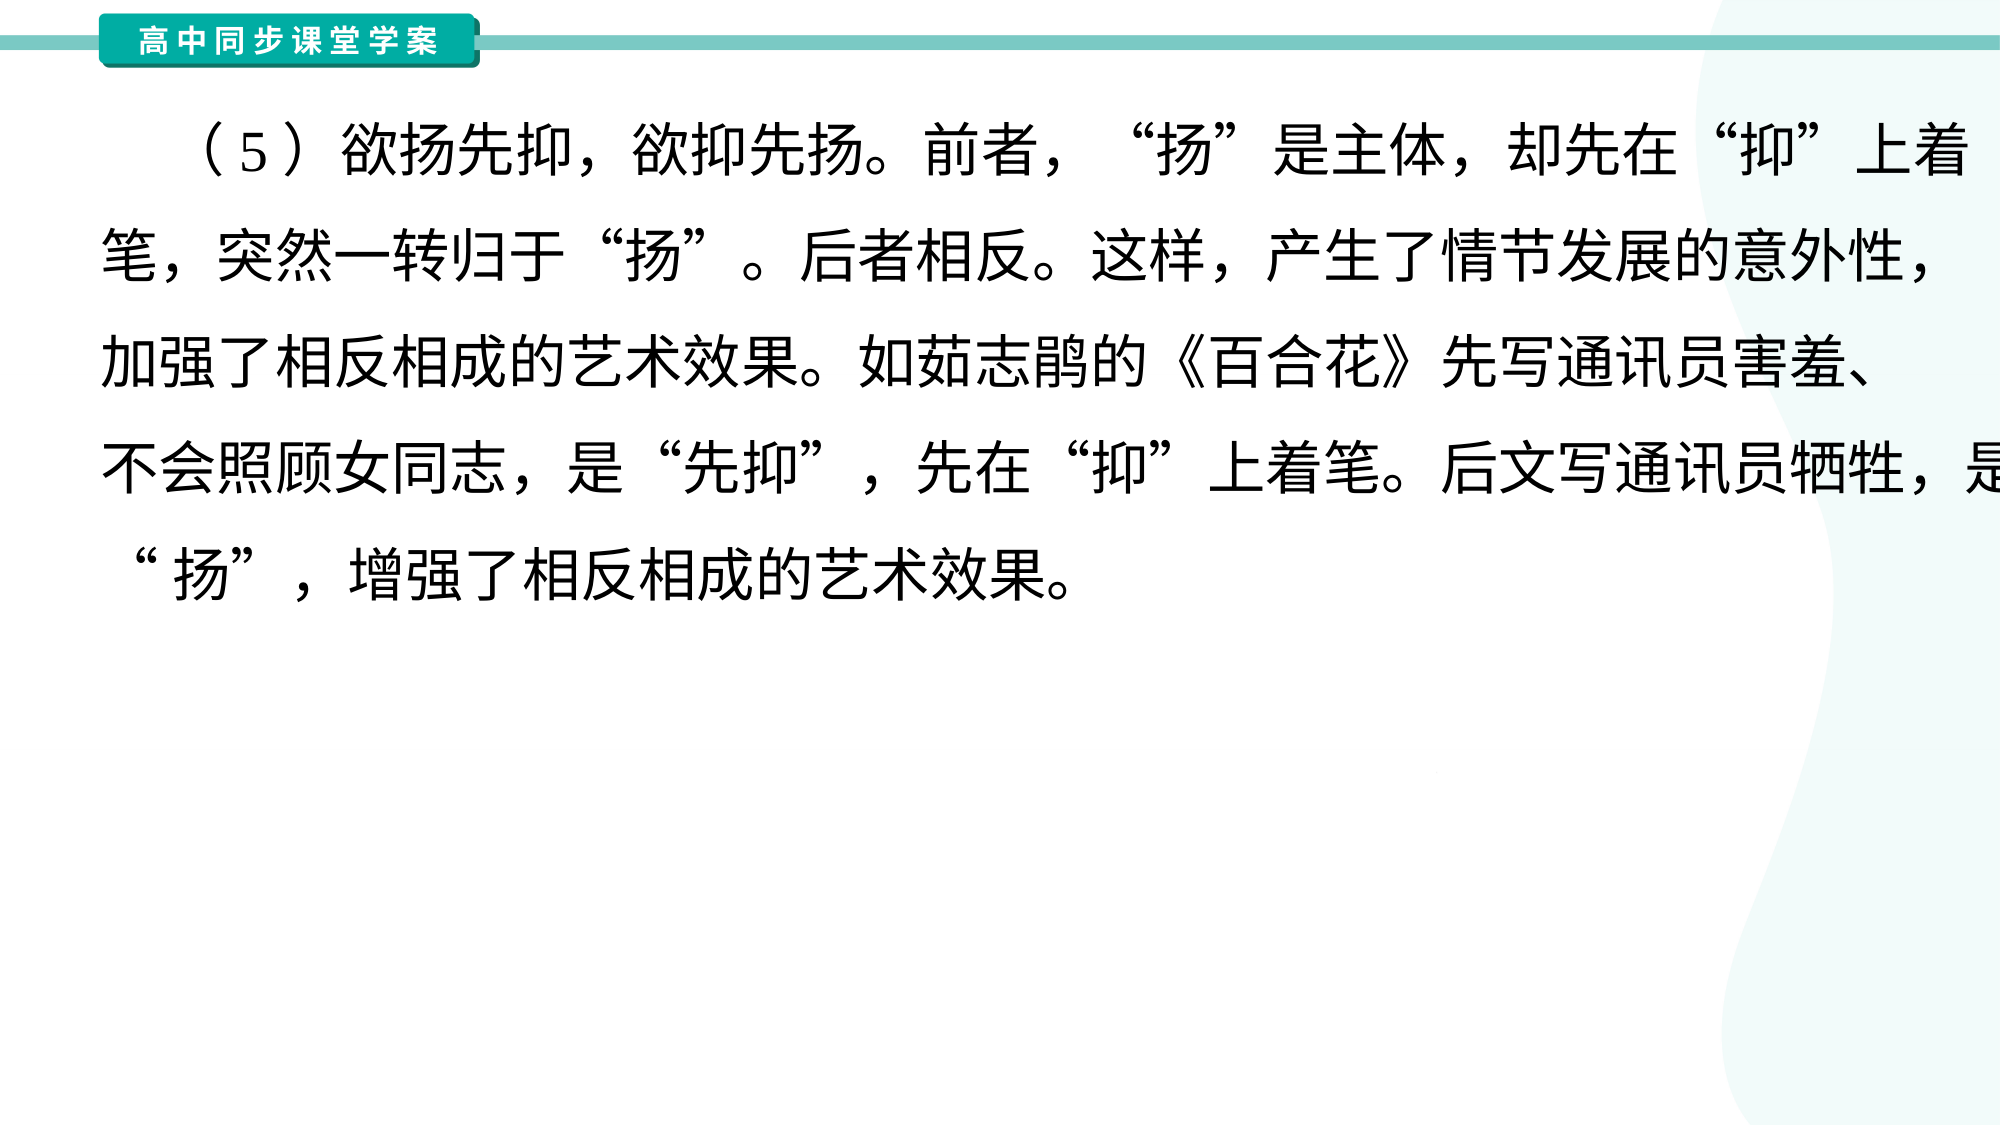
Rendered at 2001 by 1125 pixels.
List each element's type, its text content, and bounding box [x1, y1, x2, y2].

text_box （5）欲扬先抑，欲抑先扬。前者，“扬”是主体，却先在“抑”上着 笔，突然一转归于“扬”。后者相反。这样，产生了情节发展的意外性， 加强了相反相成的艺术效果。如茹志鹃的《百合花》先写通讯员害羞、 不会照顾女同志，是“先抑”，先在“抑”上着笔。后文写通讯员牺牲，是 “扬”，增强了相反相成的艺术效果。 [100, 76, 1899, 608]
picture [0, 0, 2000, 1125]
